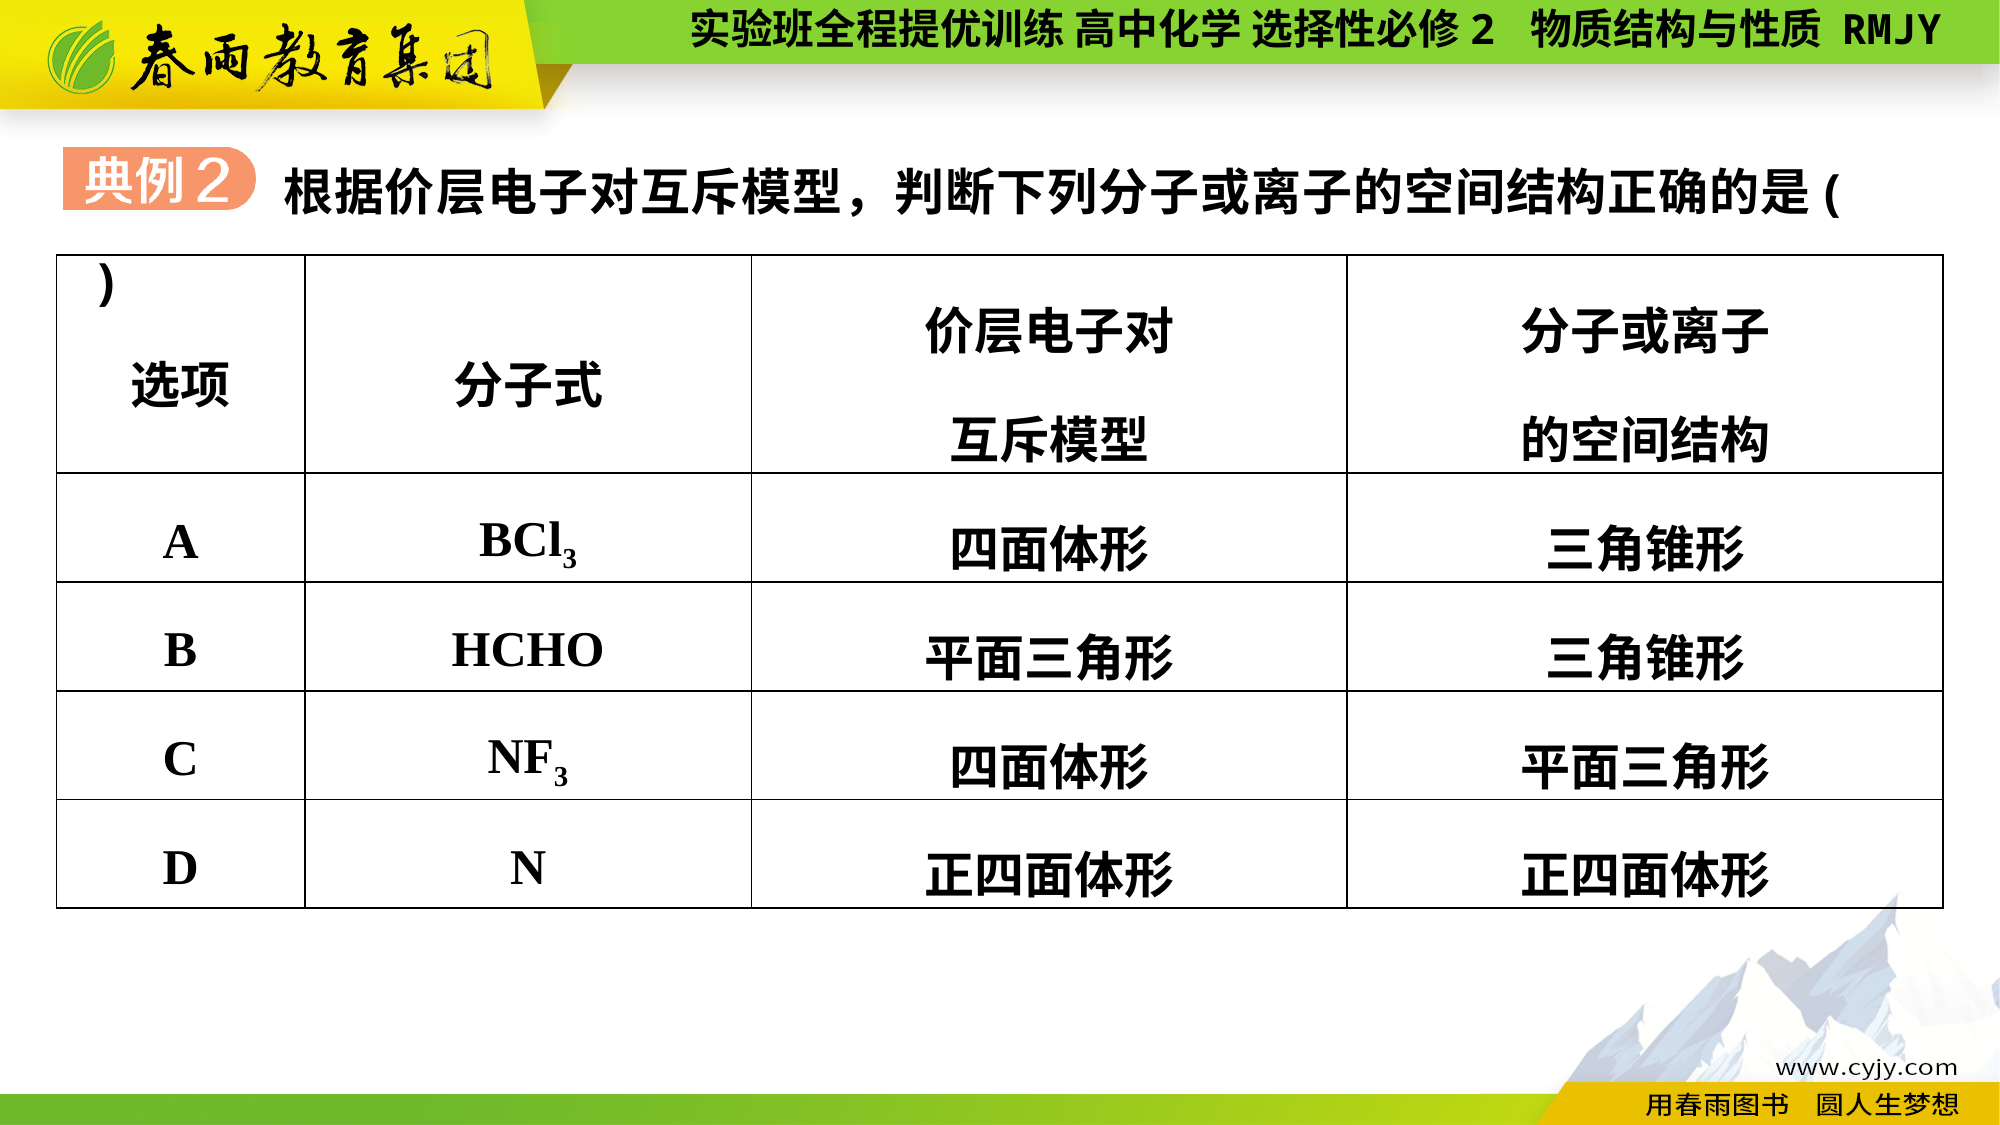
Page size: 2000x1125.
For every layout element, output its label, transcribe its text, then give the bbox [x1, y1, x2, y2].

picture [0, 0, 2000, 1125]
list 根据价层电子对互斥模型，判断下列分子或离子的空间结构正确的是( ) [59, 122, 1944, 229]
